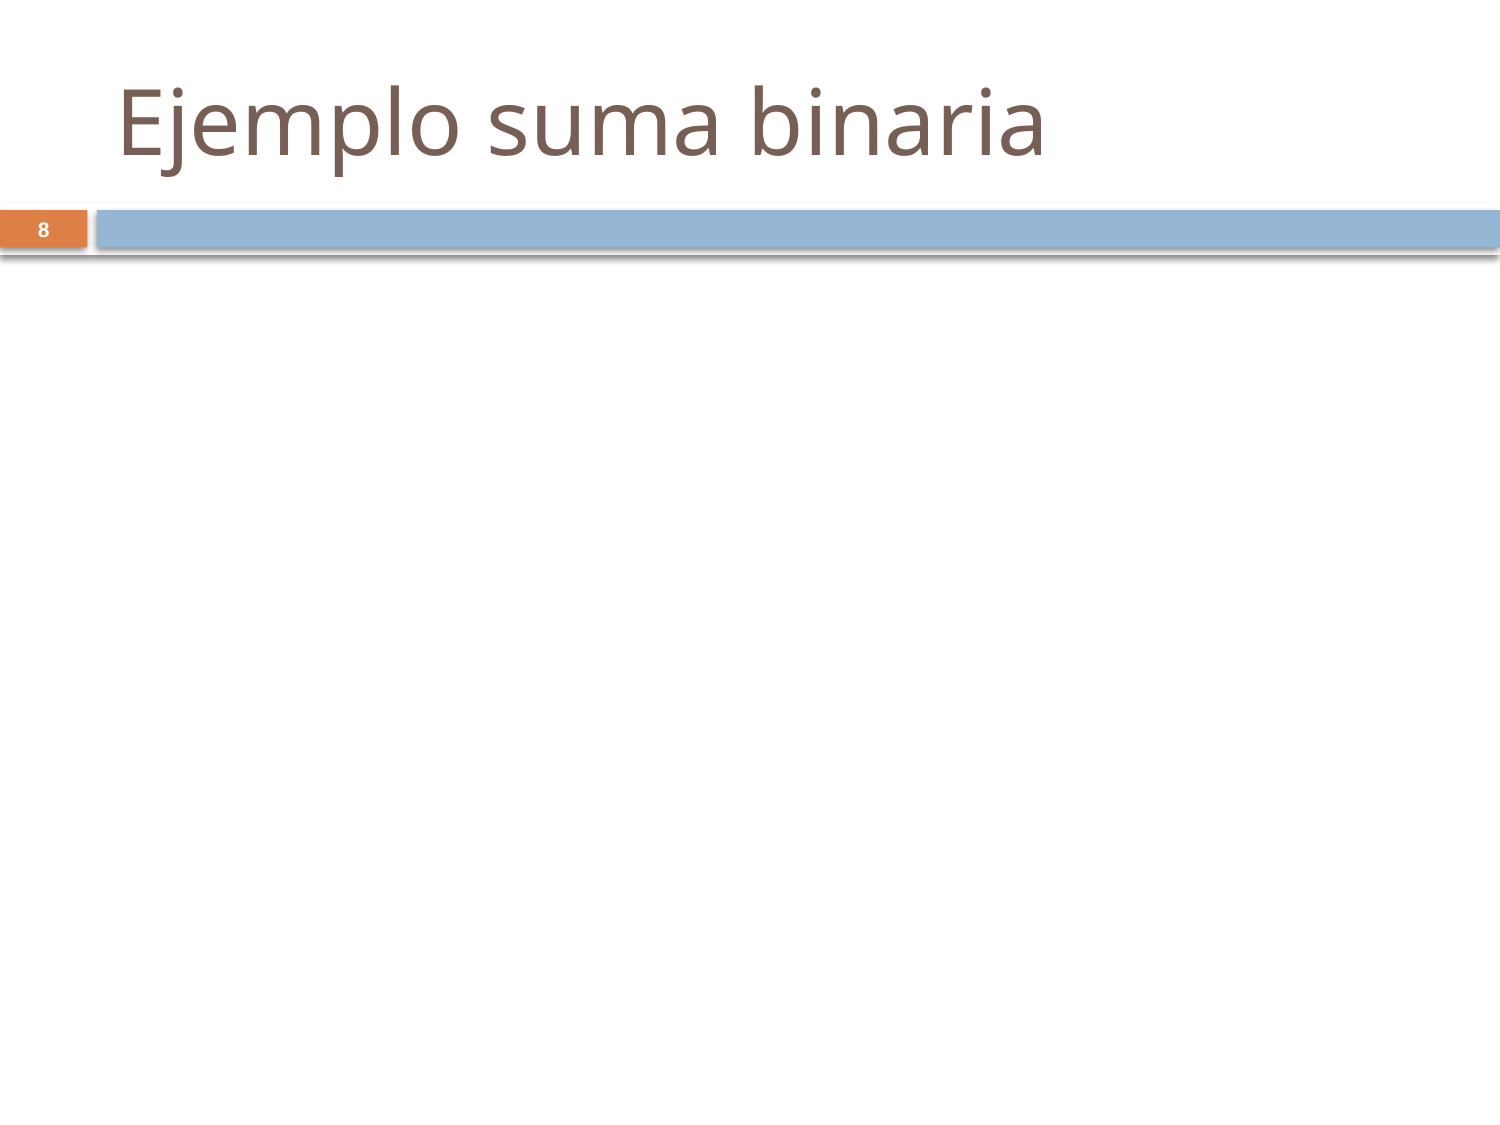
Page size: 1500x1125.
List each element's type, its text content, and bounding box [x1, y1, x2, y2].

title Ejemplo suma binaria [100, 37, 1438, 200]
slide_number 8 [0, 208, 88, 249]
